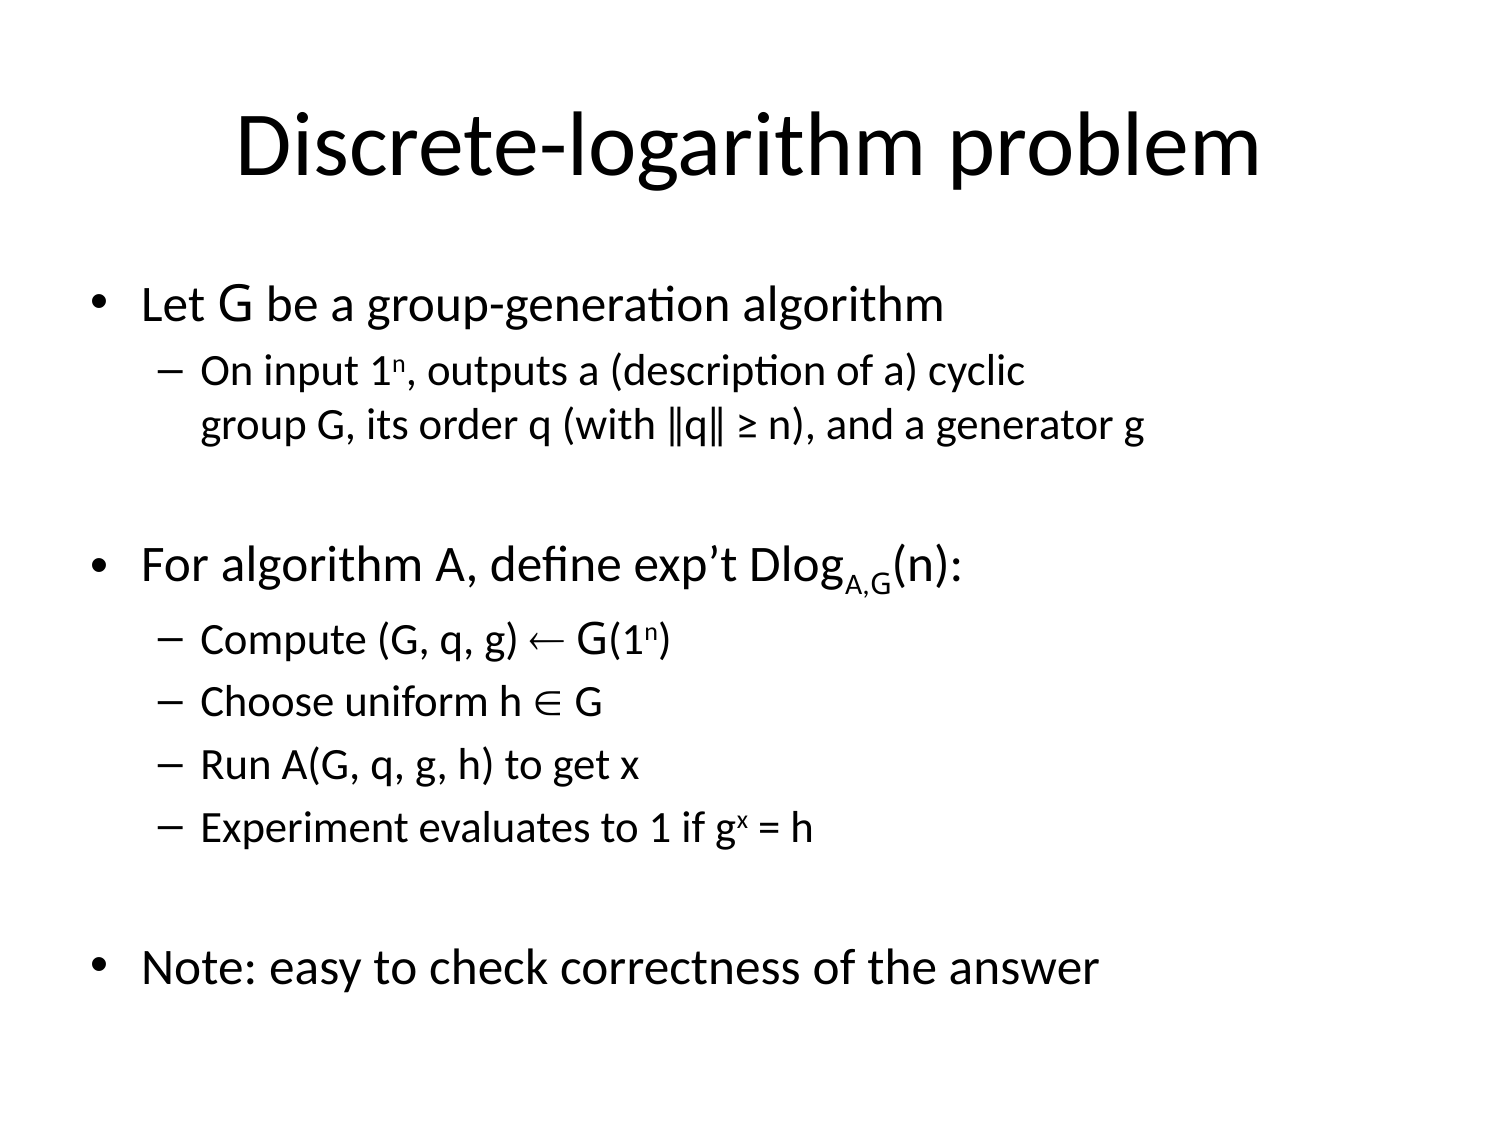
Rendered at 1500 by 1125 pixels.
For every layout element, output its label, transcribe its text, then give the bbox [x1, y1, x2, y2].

title Discrete-logarithm problem [75, 45, 1425, 233]
list Let G be a group-generation algorithm On input 1n, outputs a (description of a) cyclic group G, its order q (with ǁqǁ ≥ n), and a generator g For algorithm A, define exp’t DlogA,G(n): Compute (G, q, g)  G(1n) Choose uniform h  G Run A(G, q, g, h) to get x Experiment evaluates to 1 if gx = h Note: easy to check correctness of the answer [75, 262, 1425, 1005]
